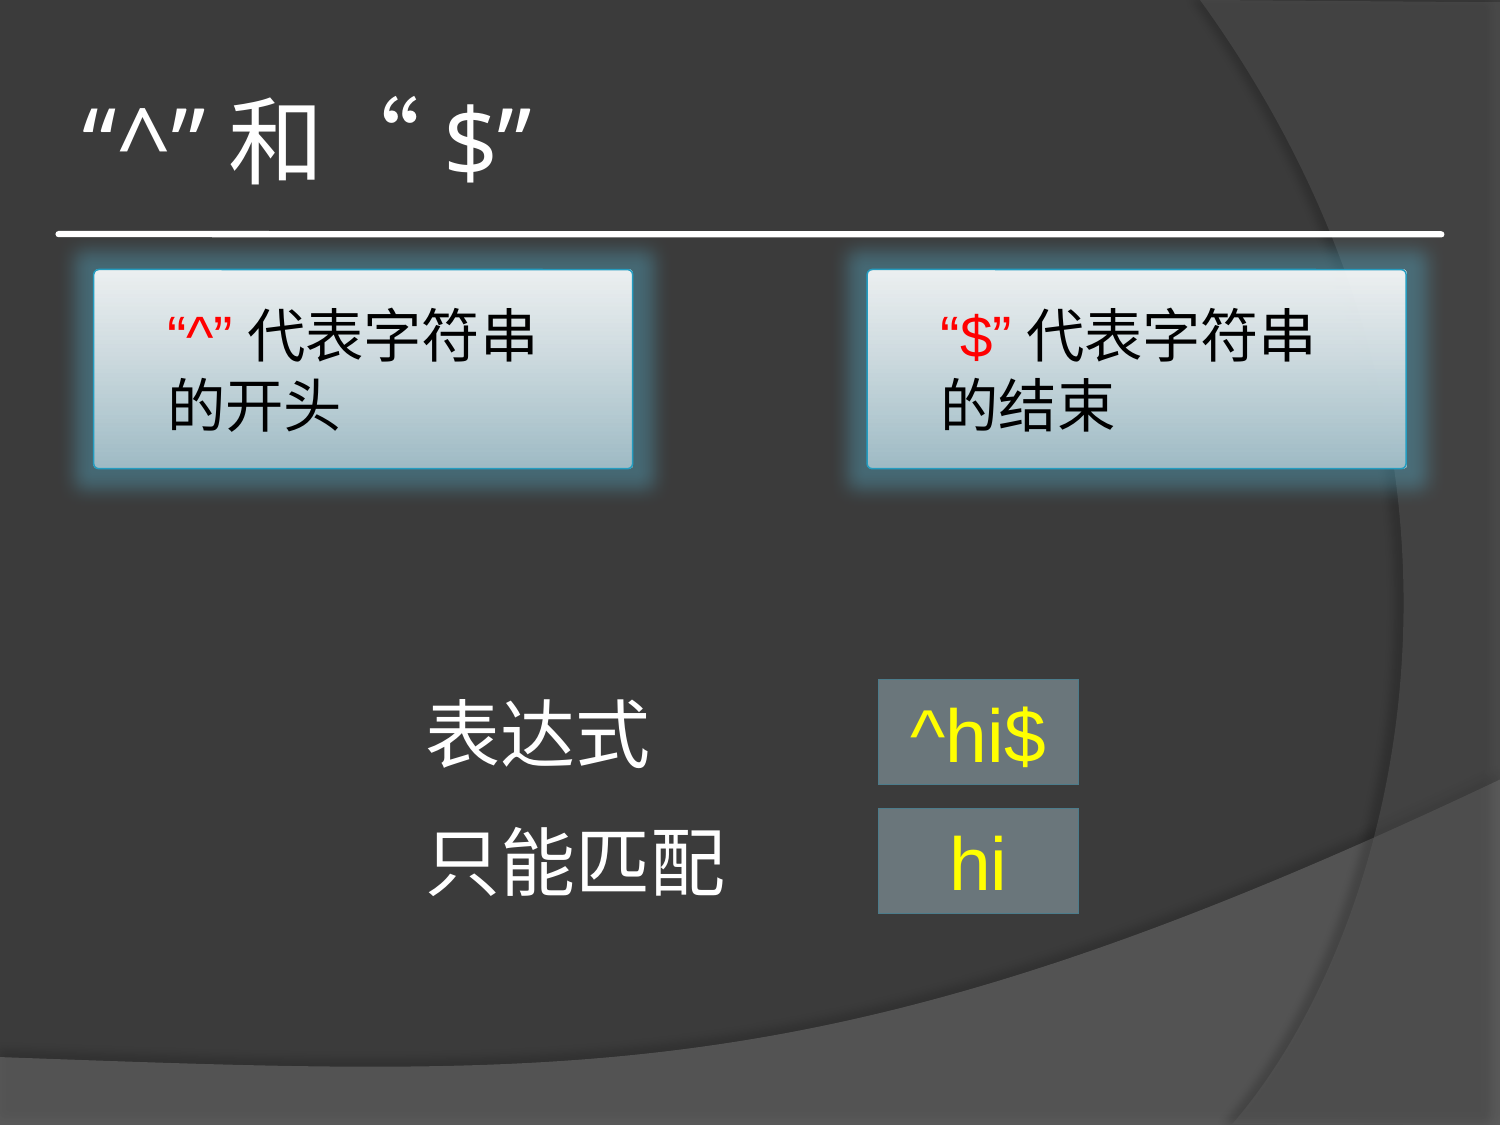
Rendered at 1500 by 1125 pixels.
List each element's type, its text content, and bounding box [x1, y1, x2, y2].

text_box “$”代表字符串的结束 [925, 291, 1383, 446]
text_box “^”代表字符串的开头 [152, 291, 610, 446]
title “^”和“$” [75, 45, 1300, 225]
text_box ^hi$ [878, 679, 1079, 785]
text_box 只能匹配 [410, 808, 821, 914]
text_box hi [878, 808, 1079, 914]
text_box [92, 268, 634, 470]
text_box [866, 268, 1407, 470]
text_box 表达式 [410, 679, 750, 785]
